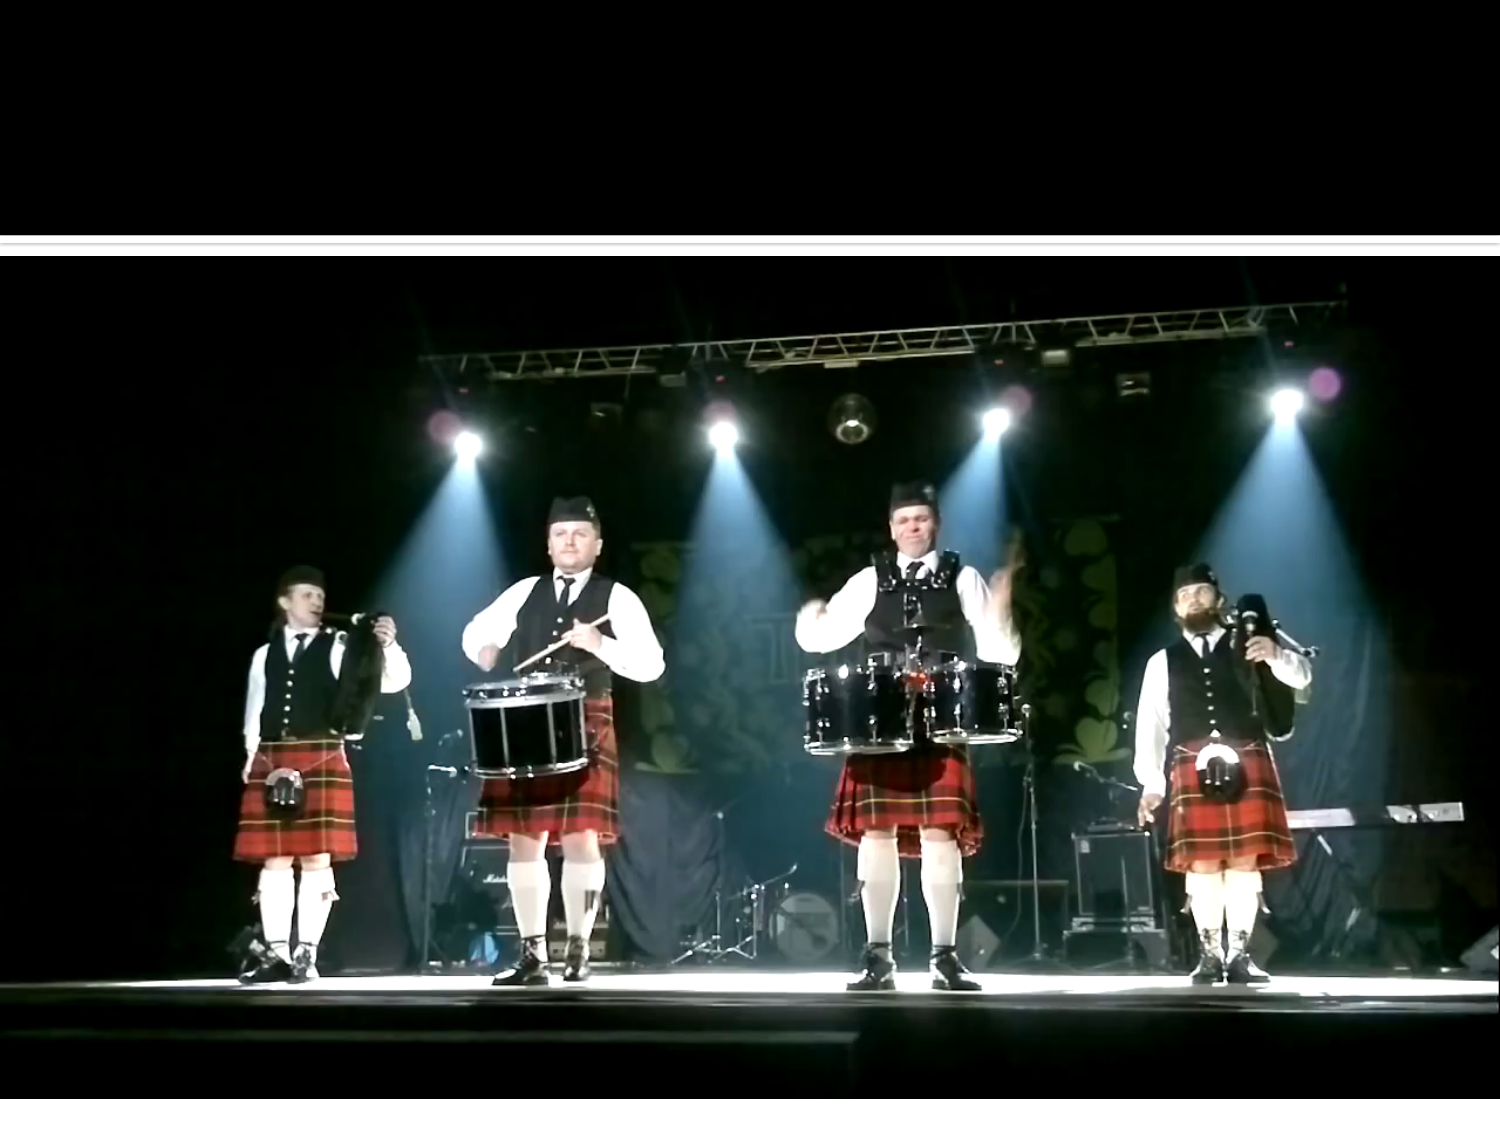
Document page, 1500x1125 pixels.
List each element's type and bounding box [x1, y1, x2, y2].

text_box [0, 255, 1500, 1100]
